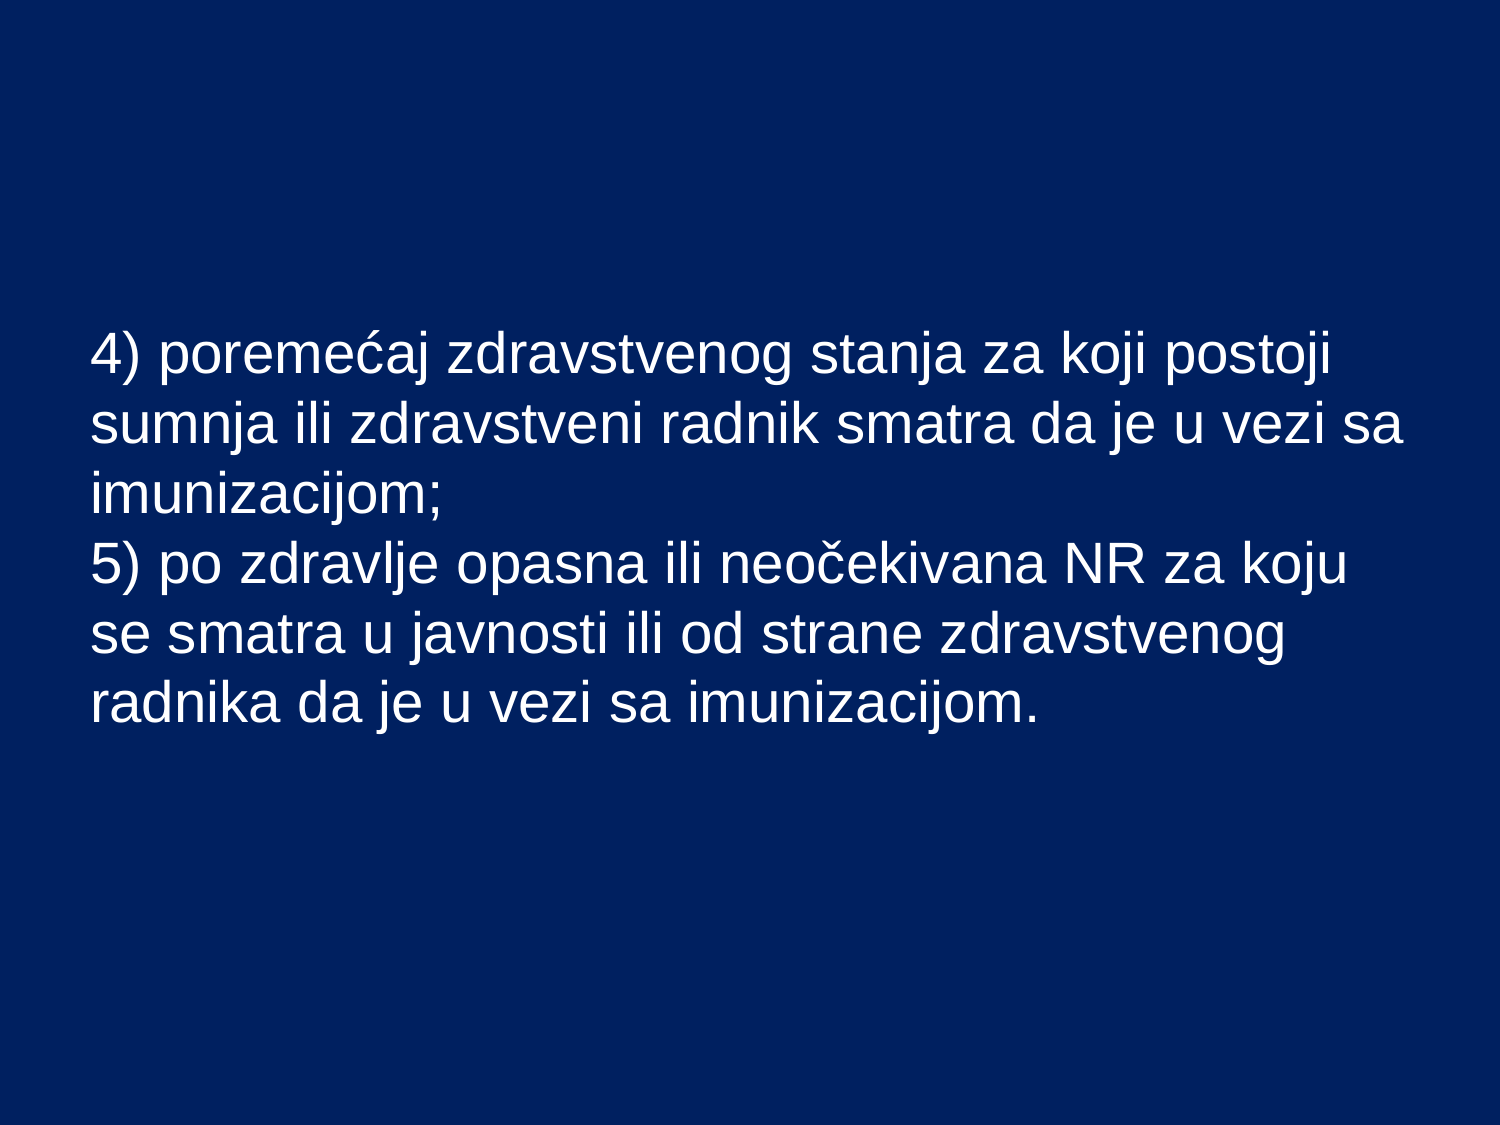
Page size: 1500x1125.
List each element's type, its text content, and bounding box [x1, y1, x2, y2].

title 4) poremećaj zdravstvenog stanja za koji postoji sumnja ili zdravstveni radnik smatra da je u vezi sa imunizacijom; 5) po zdravlje opasna ili neočekivana NR za koju se smatra u javnosti ili od strane zdravstvenog radnika da je u vezi sa imunizacijom. [75, 112, 1425, 938]
